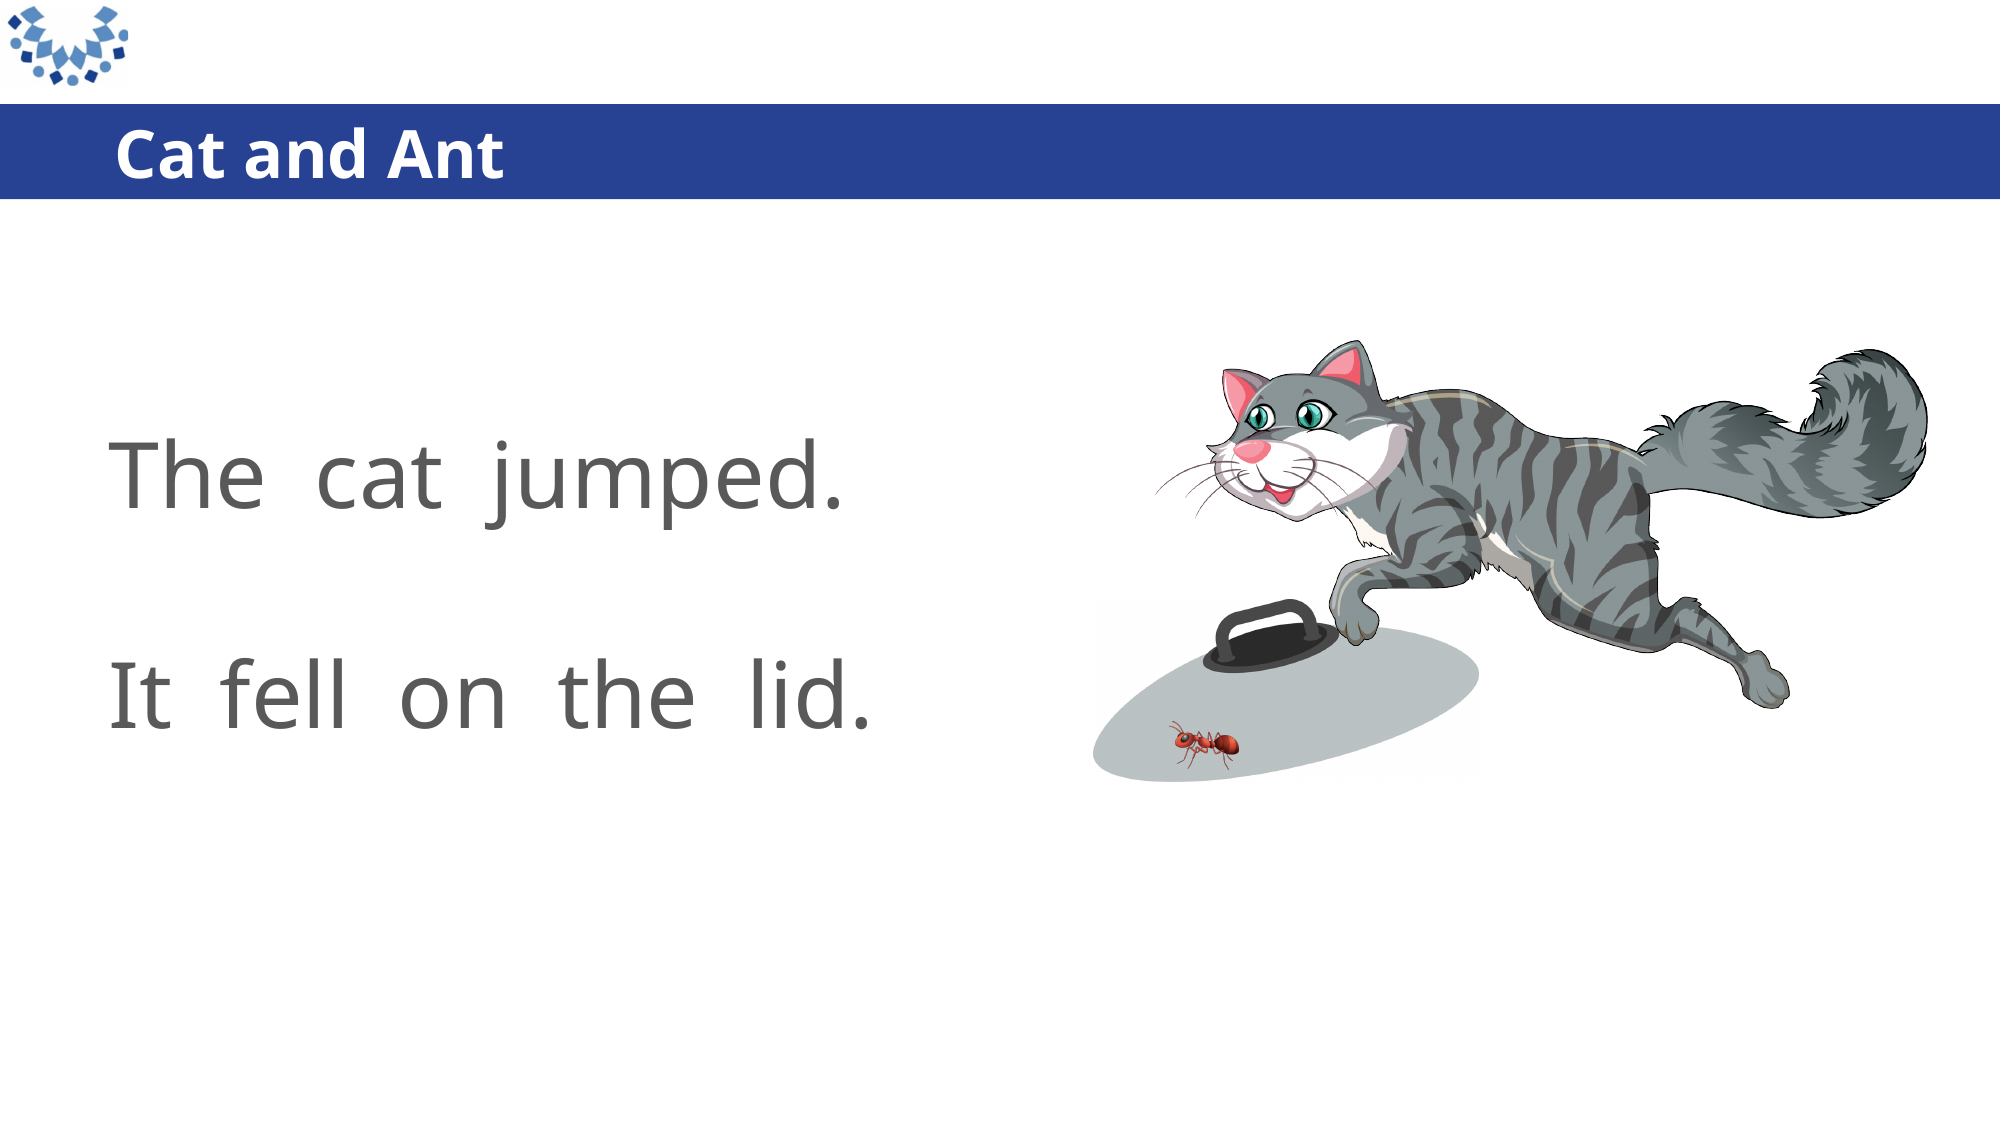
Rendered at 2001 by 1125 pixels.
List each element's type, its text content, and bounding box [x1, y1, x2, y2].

text_box The cat jumped. It fell on the lid. [93, 409, 1056, 857]
picture [1093, 340, 1928, 782]
text_box Cat and Ant [0, 104, 2000, 200]
picture [0, 5, 129, 87]
